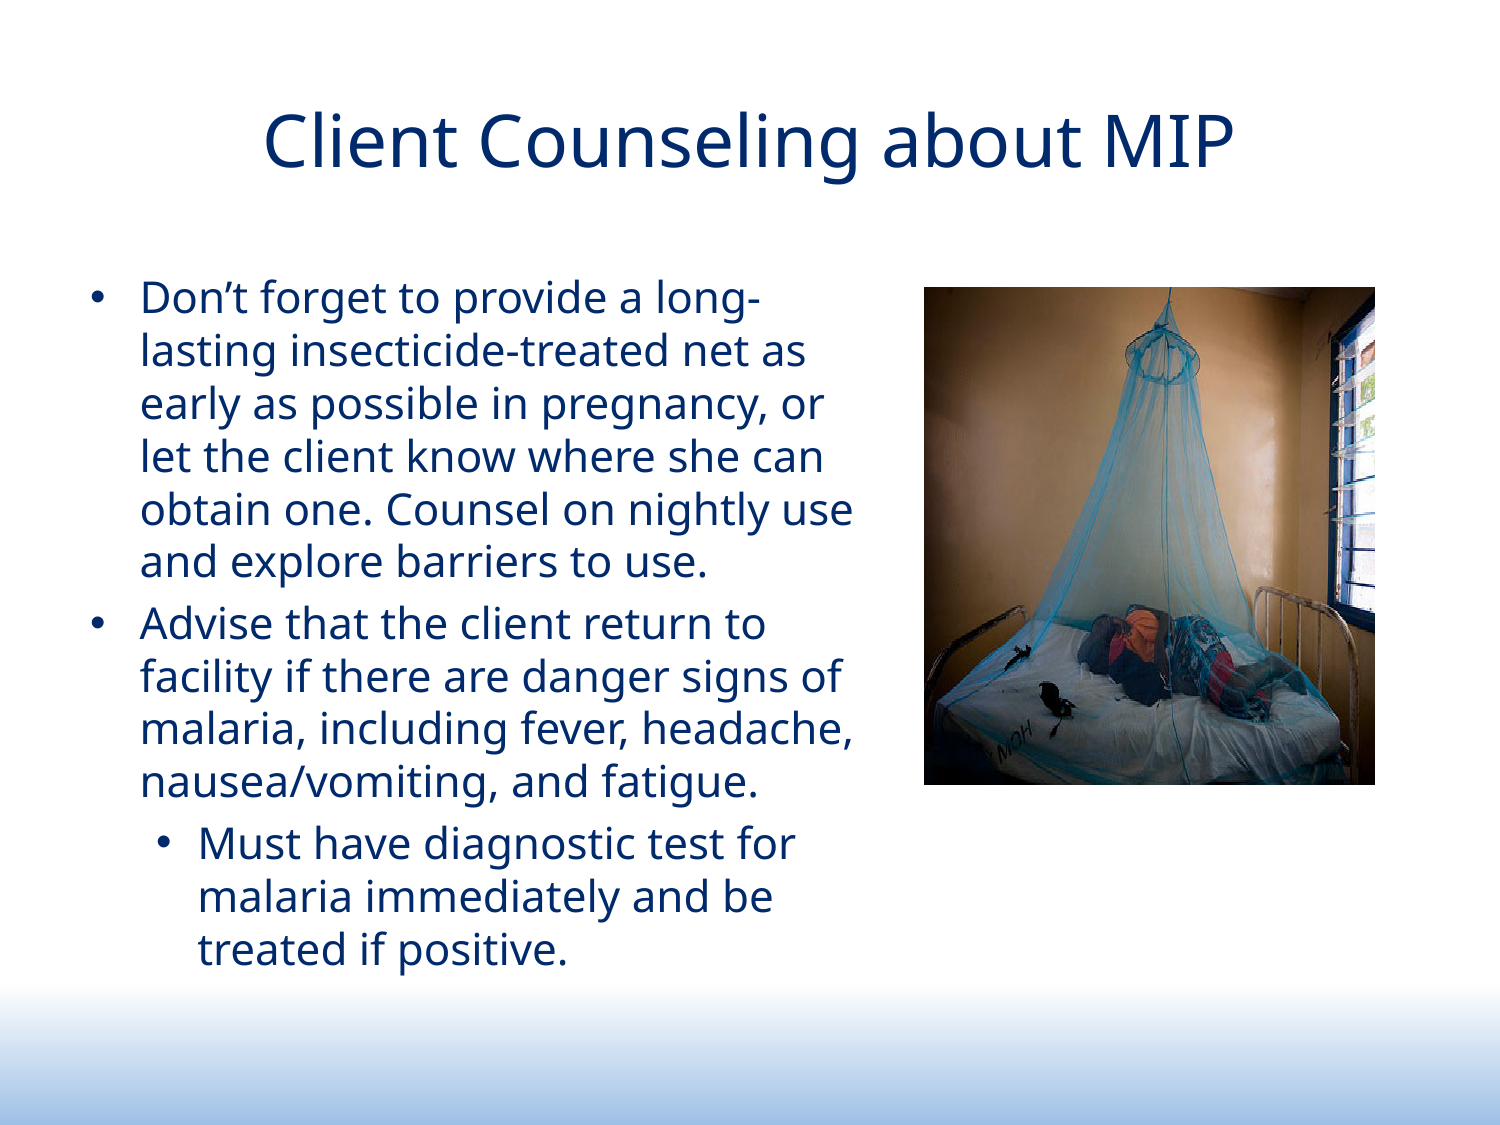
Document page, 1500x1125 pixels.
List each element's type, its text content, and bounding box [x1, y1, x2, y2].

title Client Counseling about MIP [75, 45, 1425, 233]
picture [924, 287, 1376, 785]
list Don’t forget to provide a long-lasting insecticide-treated net as early as possible in pregnancy, or let the client know where she can obtain one. Counsel on nightly use and explore barriers to use. Advise that the client return to facility if there are danger signs of malaria, including fever, headache, nausea/vomiting, and fatigue. Must have diagnostic test for malaria immediately and be treated if positive. [75, 262, 875, 1025]
